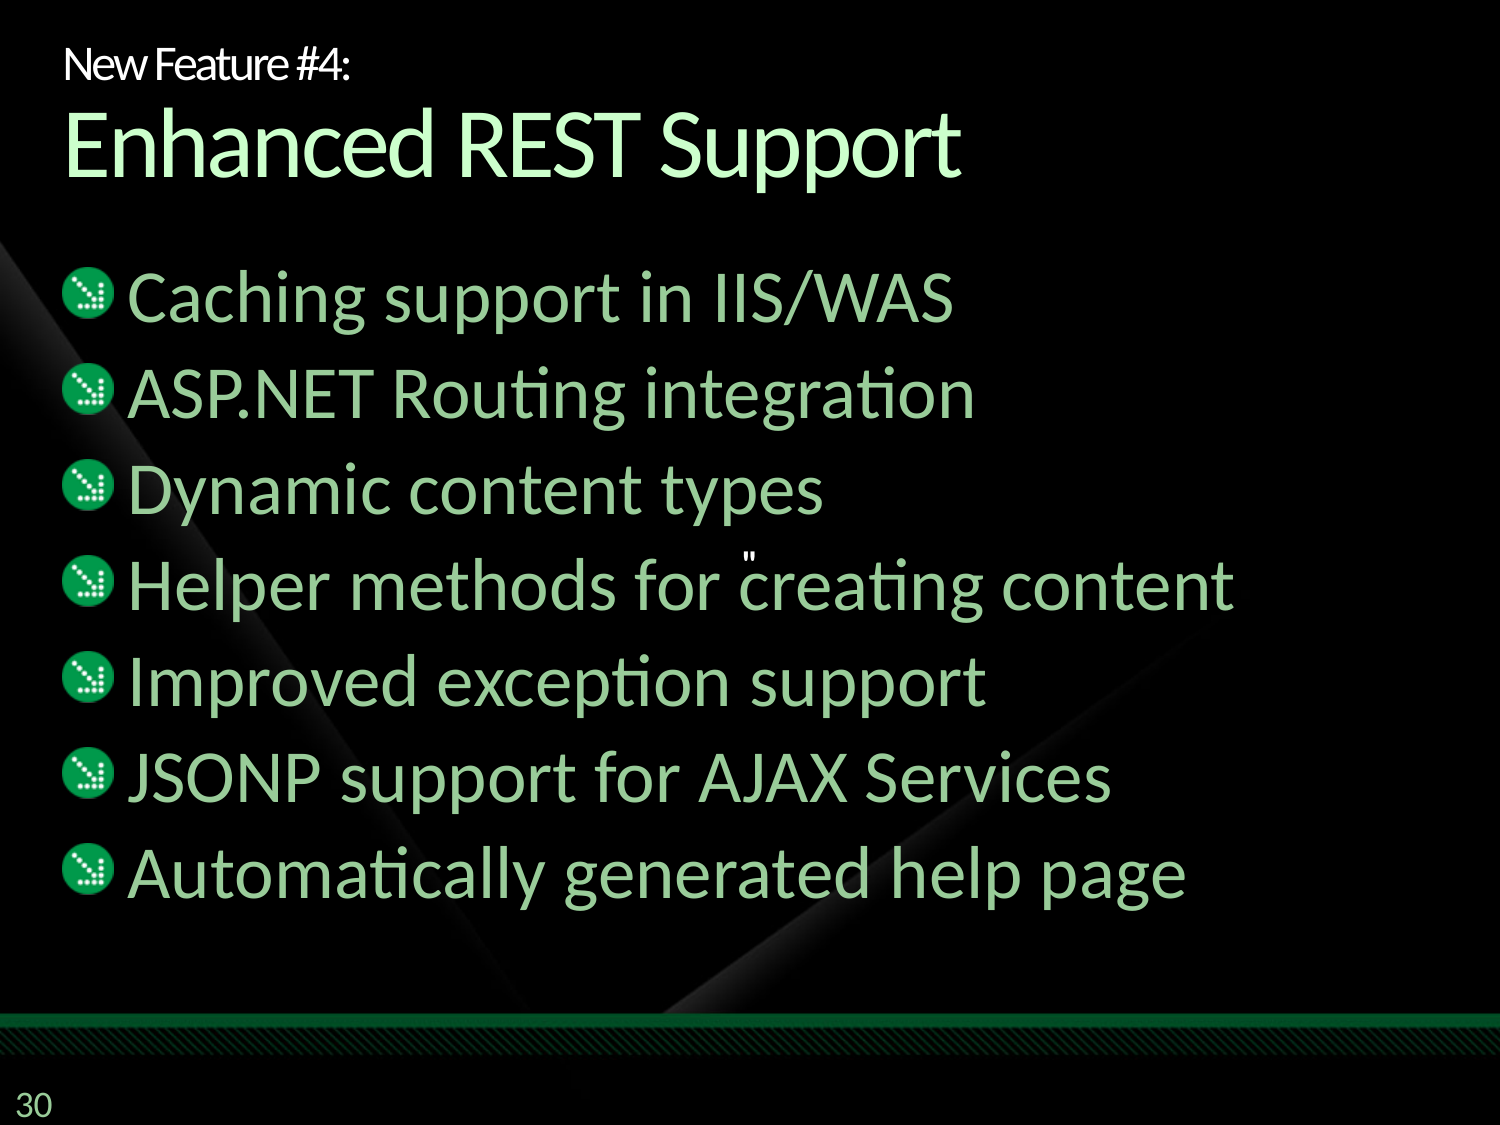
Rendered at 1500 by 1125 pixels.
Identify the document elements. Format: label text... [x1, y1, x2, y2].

title New Feature #4: Enhanced REST Support [62, 37, 1438, 202]
list Caching support in IIS/WAS ASP.NET Routing integration Dynamic content types Helper methods for creating content Improved exception support JSONP support for AJAX Services Automatically generated help page [62, 257, 1438, 1006]
slide_number 30 [0, 1072, 350, 1125]
text_box " [726, 532, 774, 592]
picture [0, 0, 1500, 1125]
